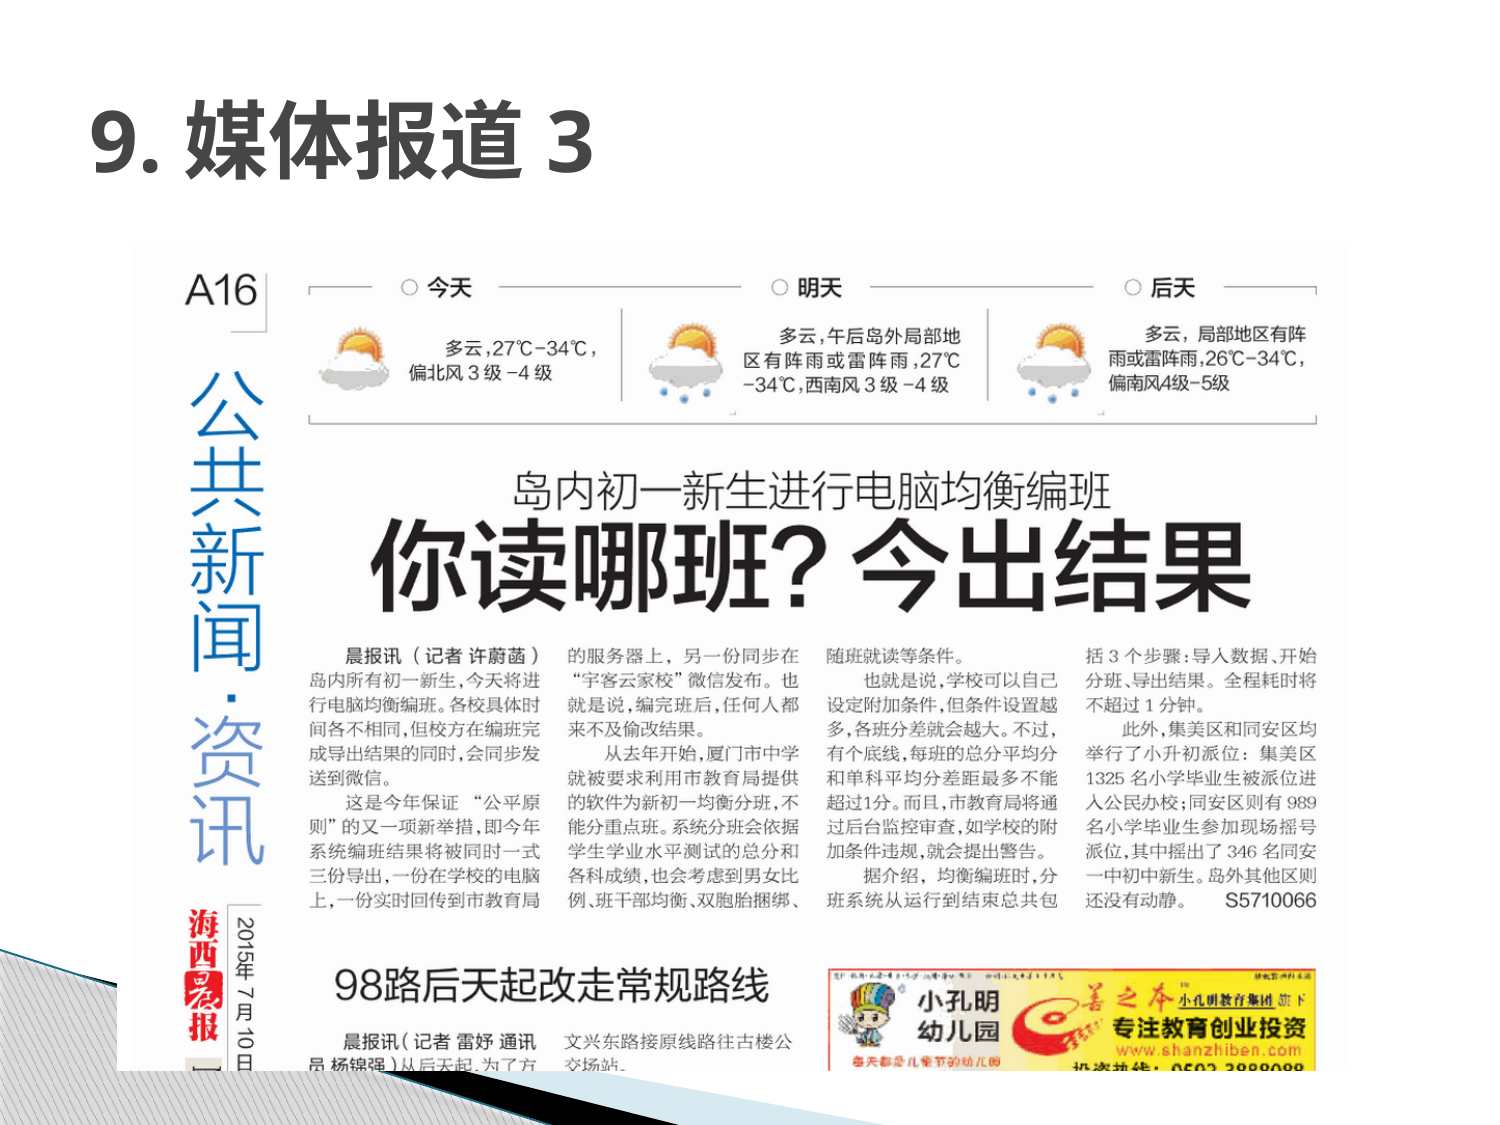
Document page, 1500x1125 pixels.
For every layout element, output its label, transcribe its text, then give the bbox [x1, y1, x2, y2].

title 9.媒体报道3 [75, 45, 1425, 233]
picture [116, 234, 1350, 1071]
